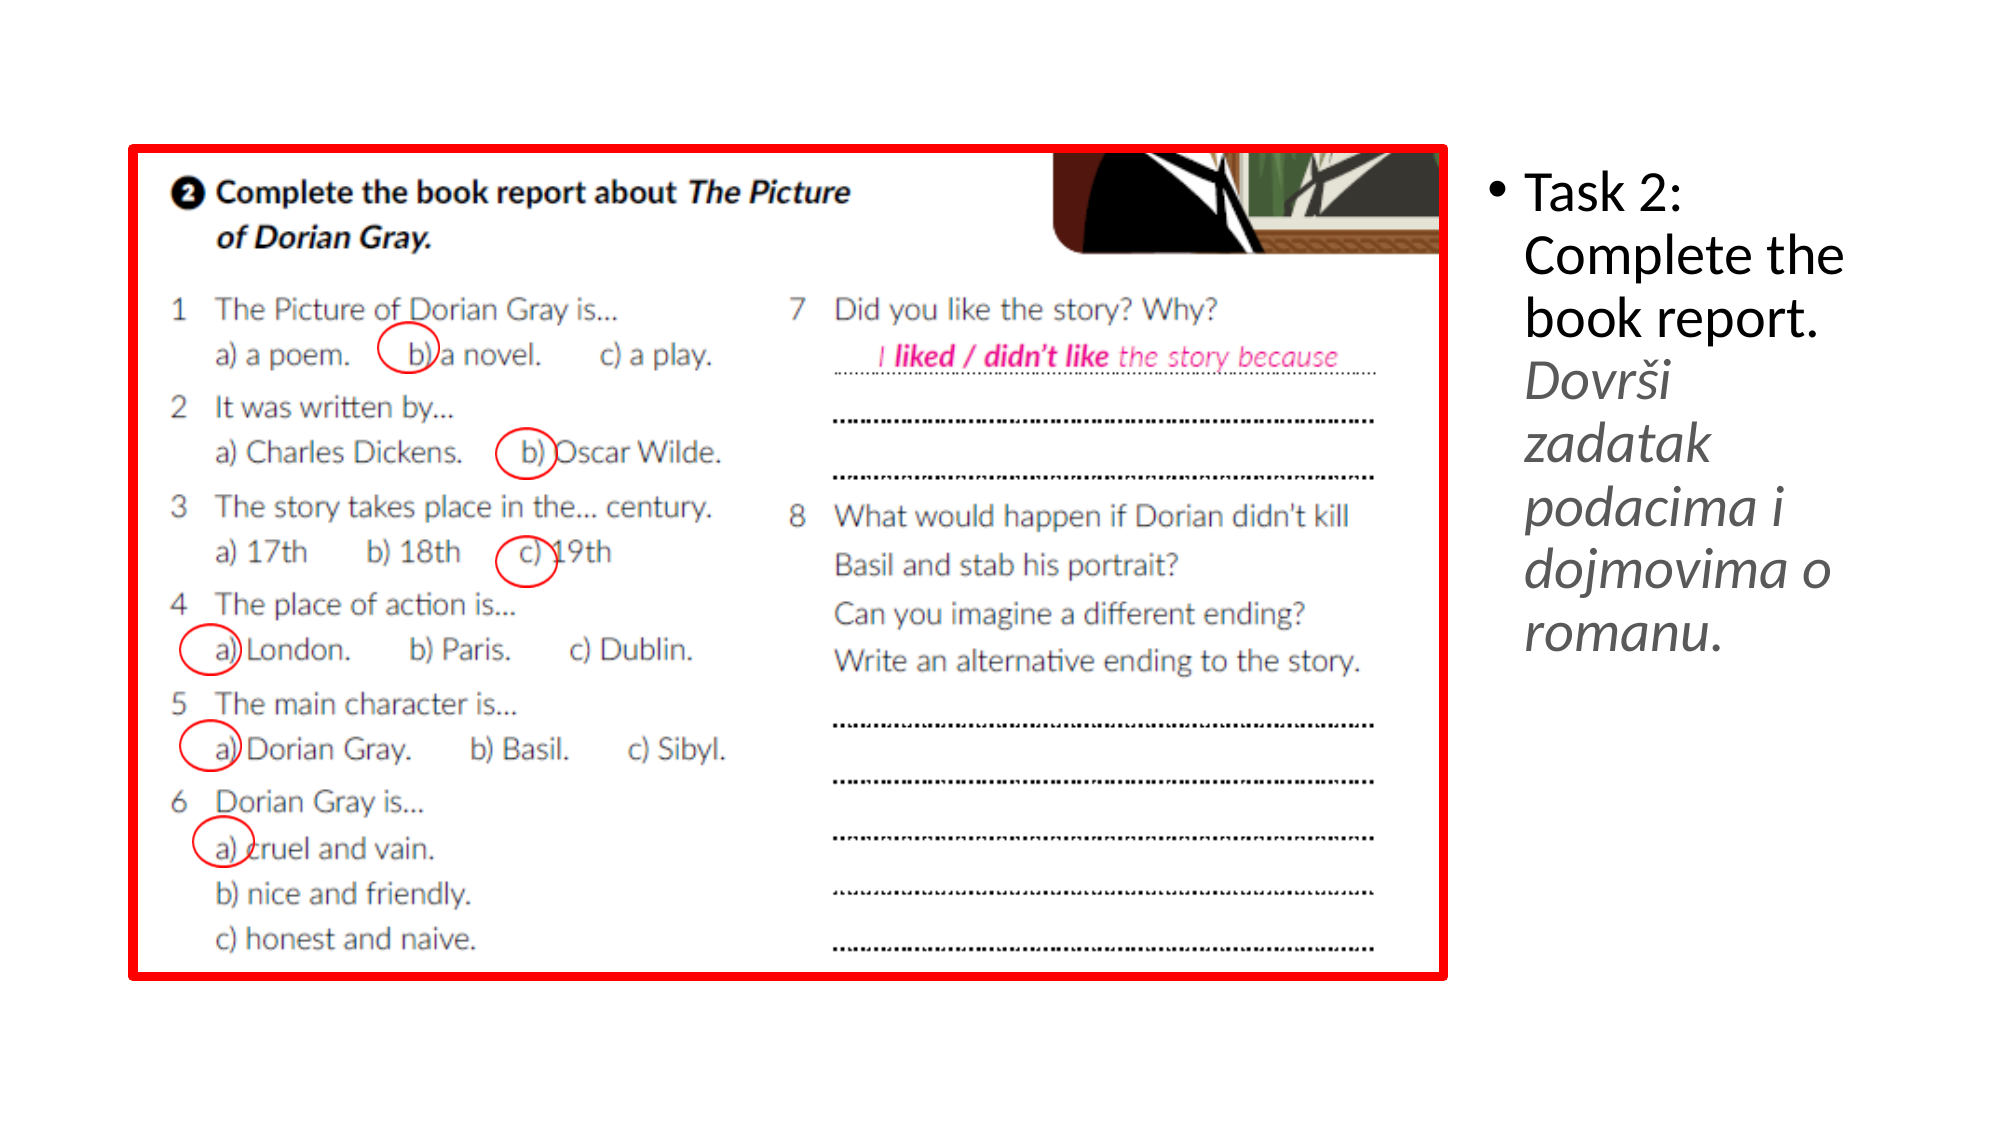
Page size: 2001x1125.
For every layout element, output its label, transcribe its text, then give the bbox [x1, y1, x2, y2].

list Task 2: Complete the book report. Dovrši zadatak podacima i dojmovima o romanu. [1472, 153, 1886, 868]
picture [137, 153, 1439, 972]
